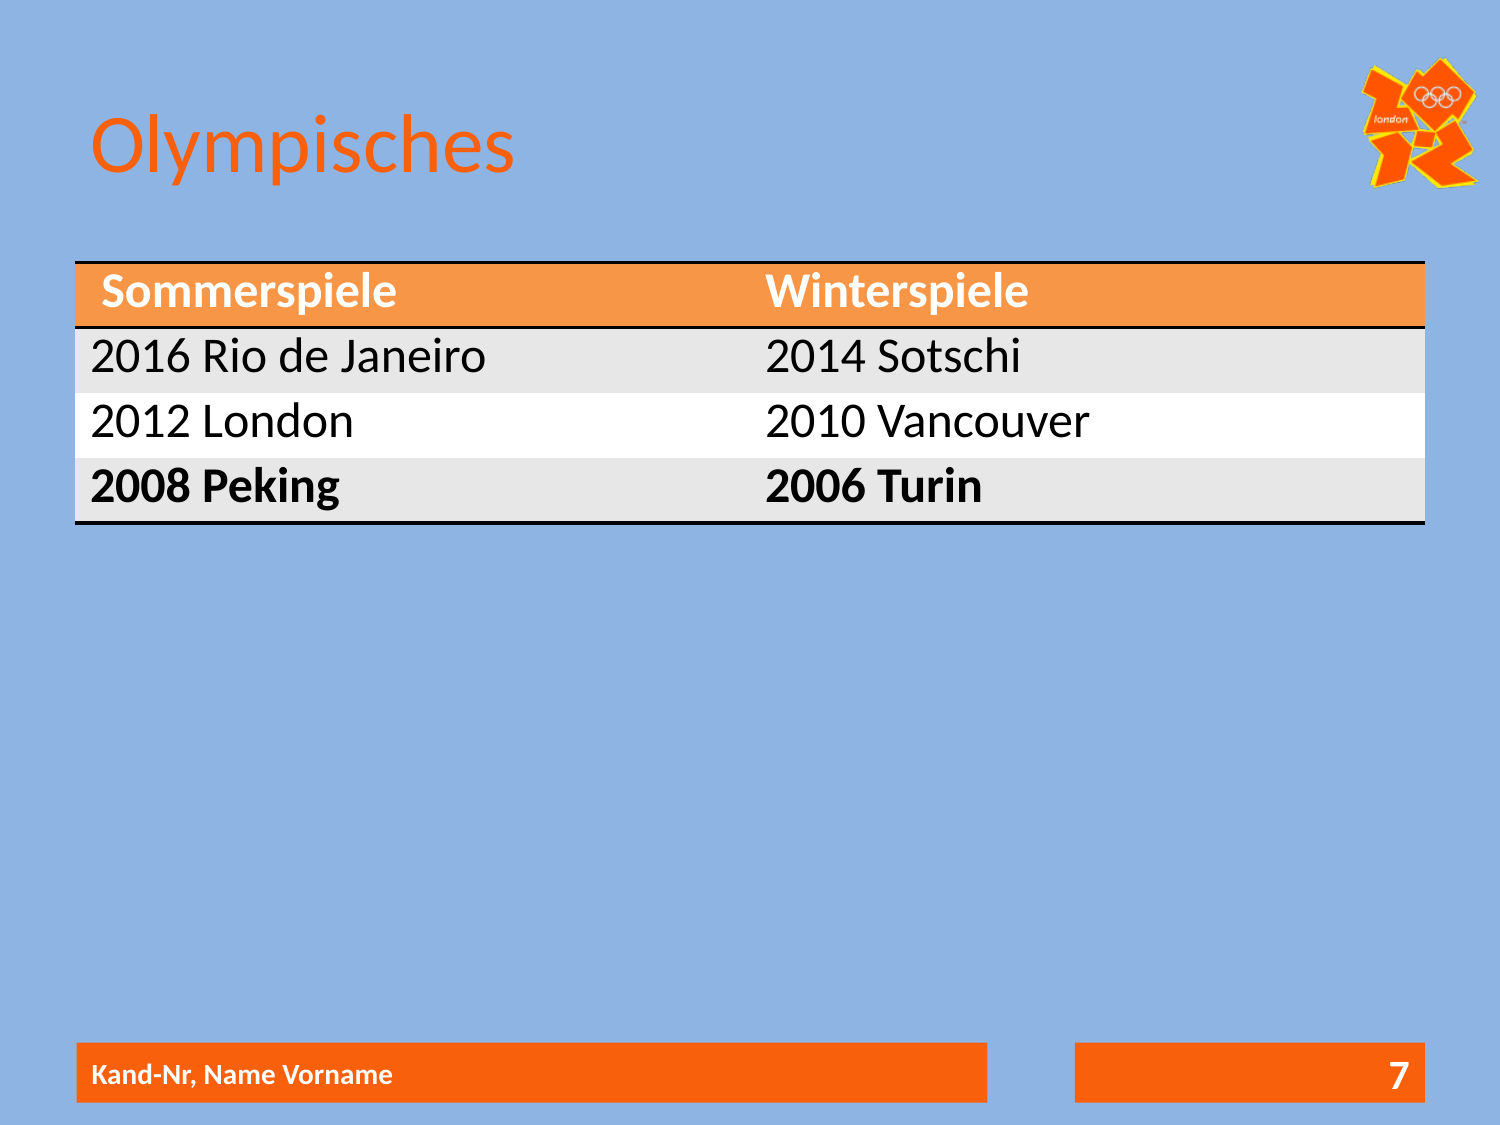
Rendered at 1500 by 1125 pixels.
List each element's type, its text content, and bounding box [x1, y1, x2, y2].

table_cell 2010 Vancouver [750, 393, 1425, 458]
picture [1340, 42, 1500, 202]
table_cell 2006 Turin [750, 458, 1425, 521]
table_header Sommerspiele [75, 264, 750, 326]
title Olympisches [75, 45, 1347, 233]
footer Kand-Nr, Name Vorname [76, 1042, 988, 1103]
table_cell 2014 Sotschi [750, 329, 1425, 393]
table_cell 2016 Rio de Janeiro [75, 329, 750, 393]
table_cell 2008 Peking [75, 458, 750, 521]
slide_number 7 [1074, 1042, 1425, 1103]
table_header Winterspiele [750, 264, 1425, 326]
table_cell 2012 London [75, 393, 750, 458]
